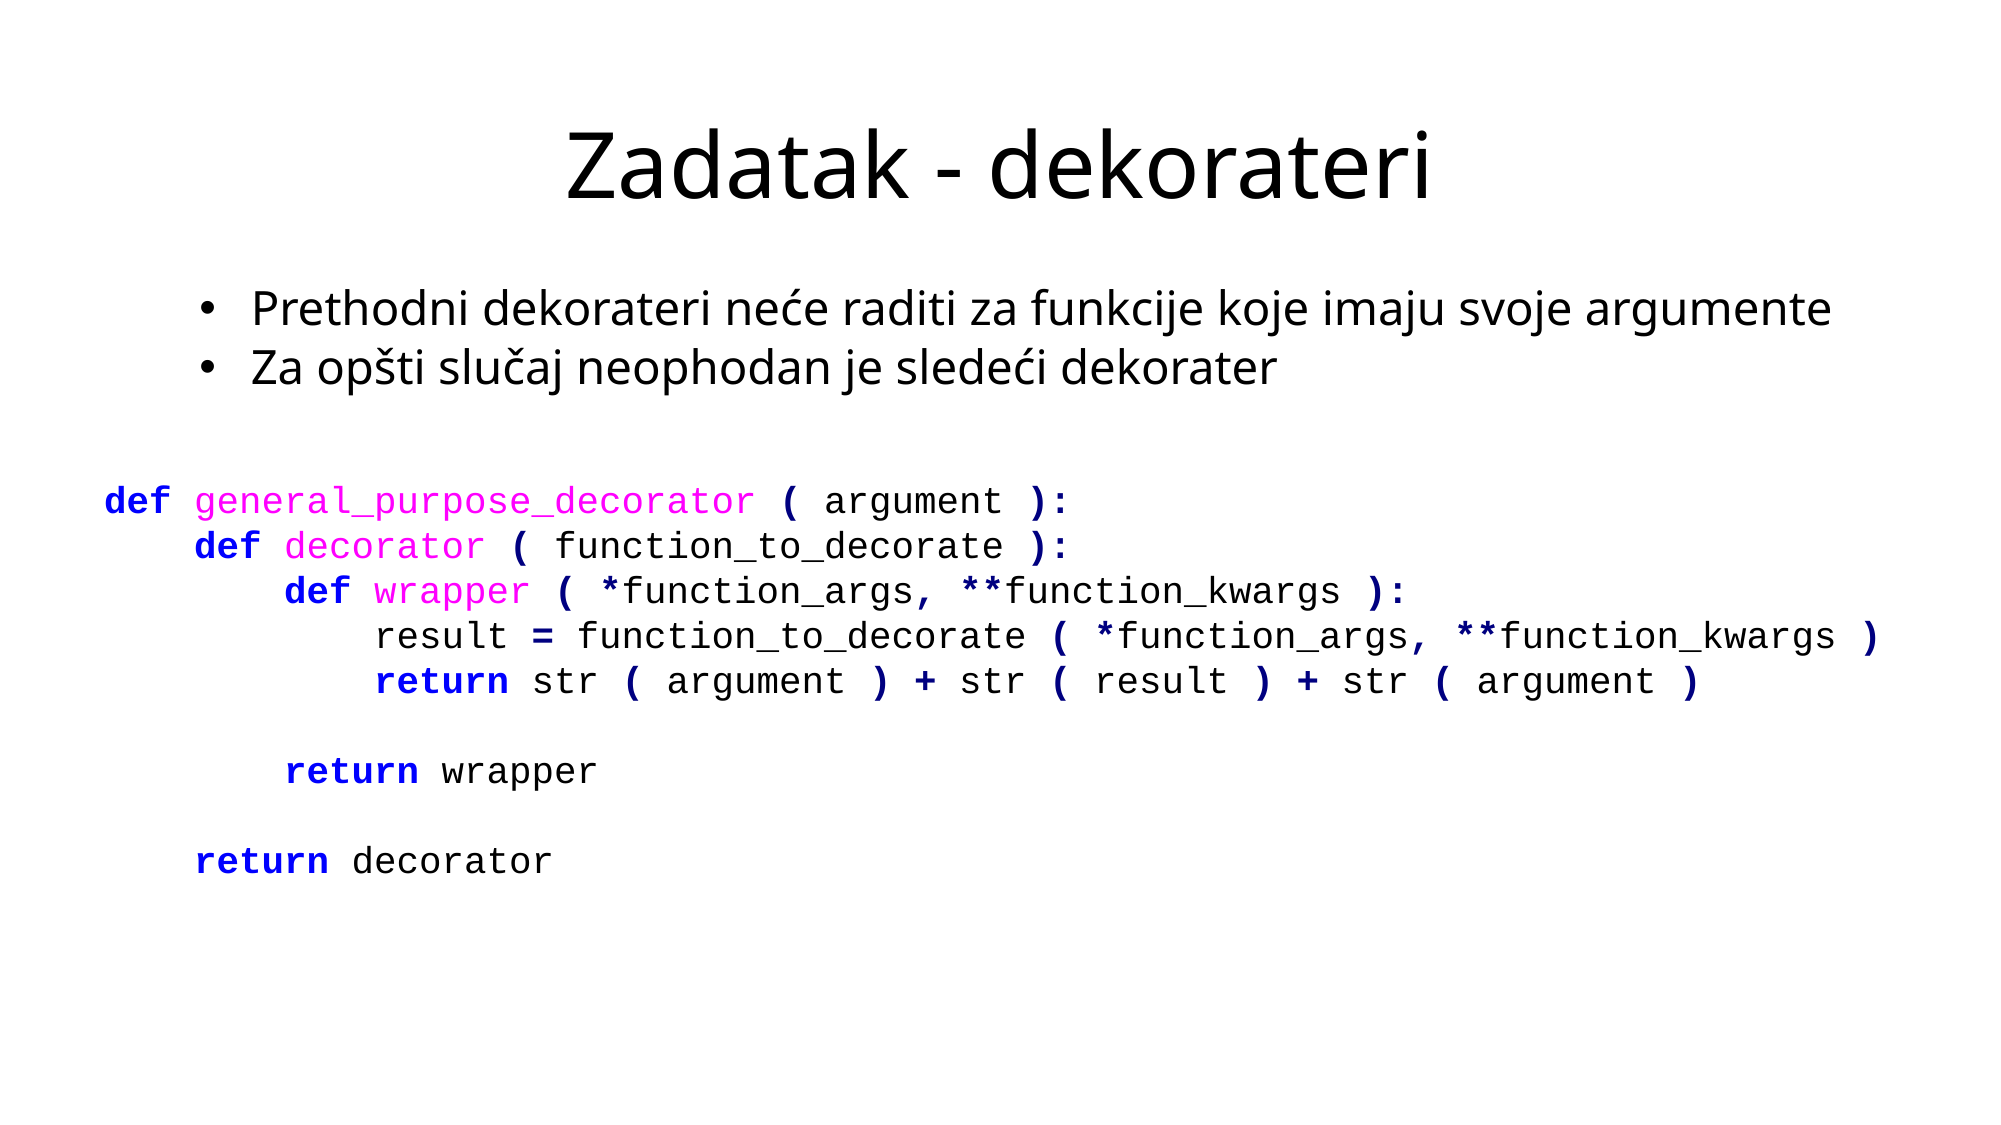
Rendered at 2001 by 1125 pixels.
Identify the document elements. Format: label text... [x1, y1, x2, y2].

text_box def general_purpose_decorator ( argument ): def decorator ( function_to_decorate ): def wrapper ( *function_args, **function_kwargs ): result = function_to_decorate ( *function_args, **function_kwargs ) return str ( argument ) + str ( result ) + str ( argument ) return wrapper return decorator [89, 468, 1928, 889]
title Zadatak - dekorateri [137, 59, 1863, 277]
list Prethodni dekorateri neće raditi za funkcije koje imaju svoje argumente Za opšti slučaj neophodan je sledeći dekorater [137, 277, 1863, 450]
